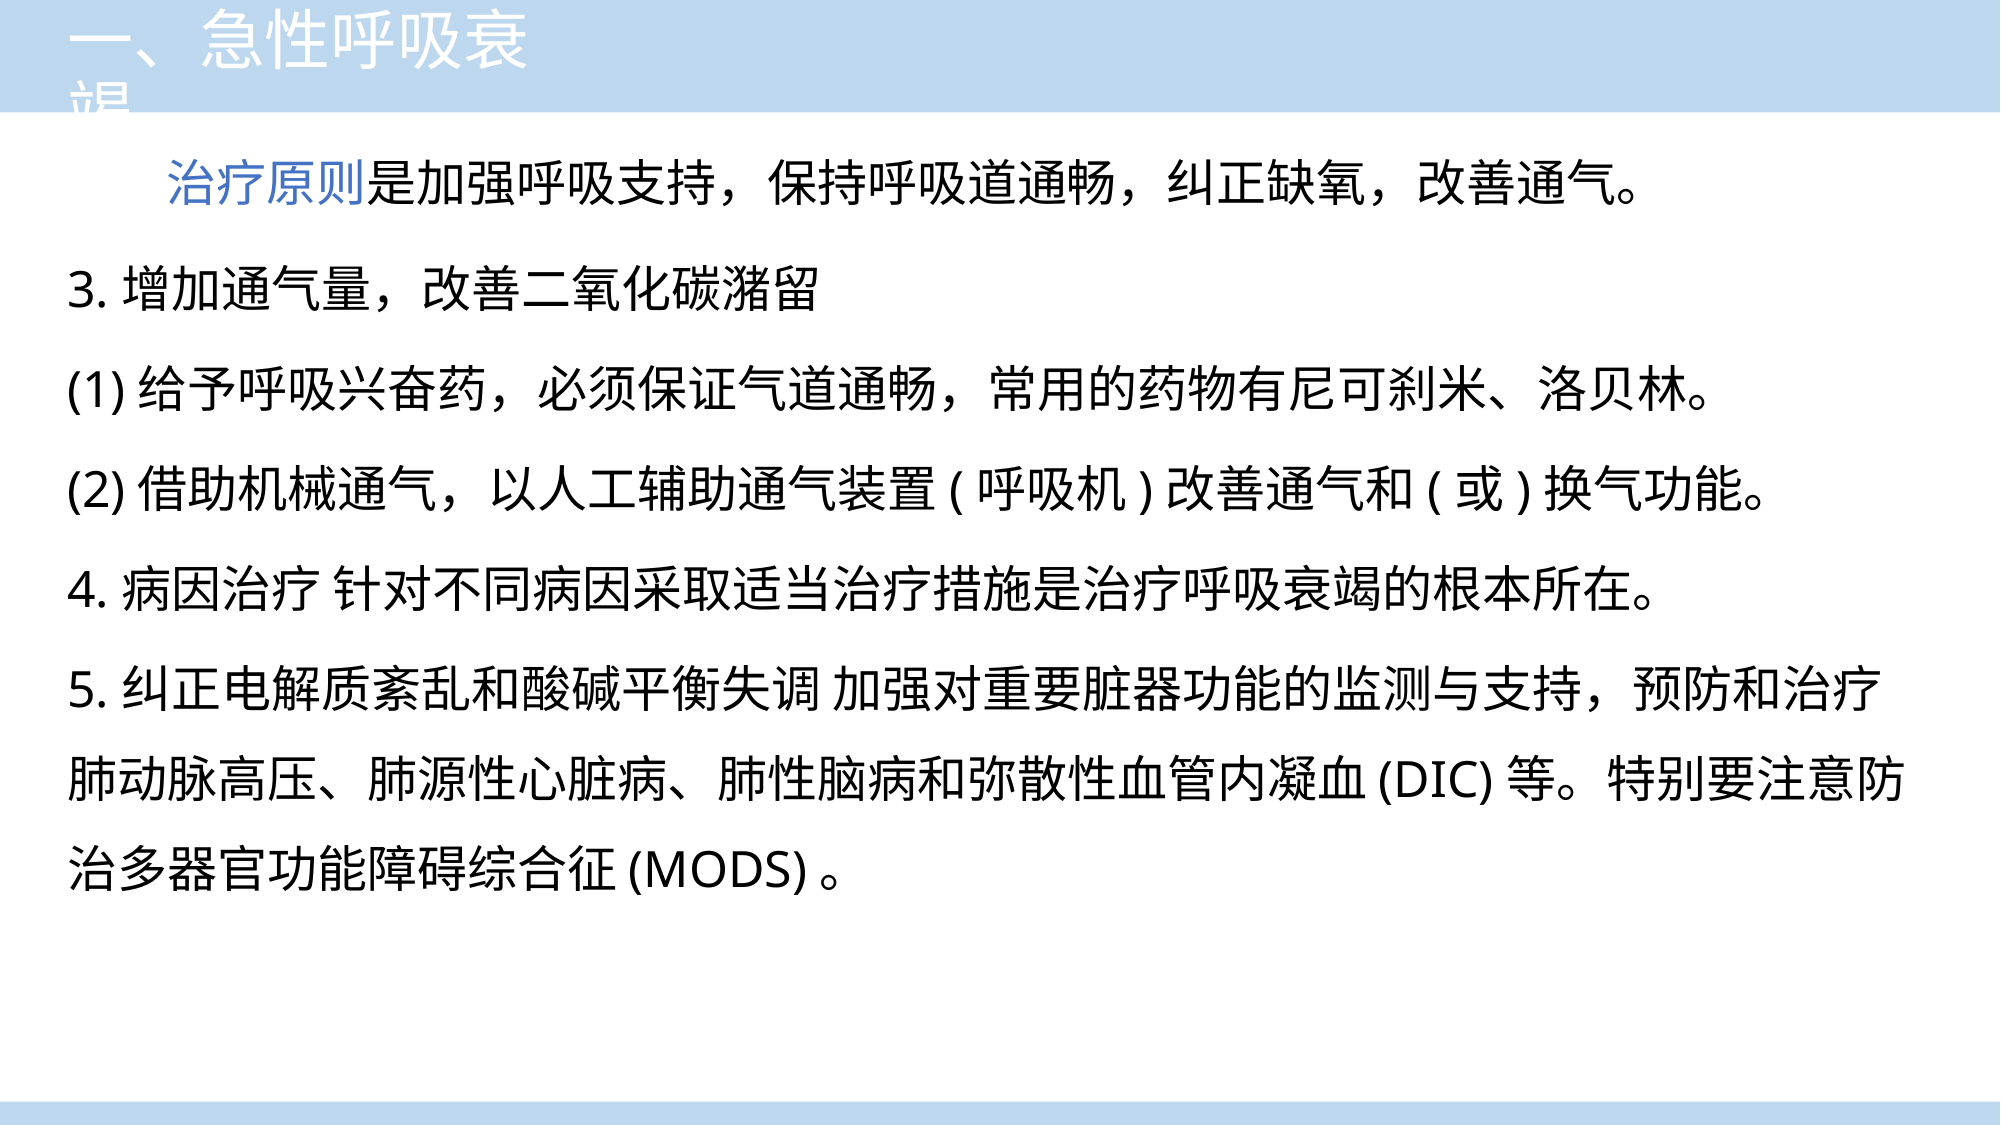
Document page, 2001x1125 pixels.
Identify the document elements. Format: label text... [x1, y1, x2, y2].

list 3.增加通气量，改善二氧化碳潴留 (1)给予呼吸兴奋药，必须保证气道通畅，常用的药物有尼可刹米、洛贝林。 (2)借助机械通气，以人工辅助通气装置(呼吸机)改善通气和(或)换气功能。 4.病因治疗 针对不同病因采取适当治疗措施是治疗呼吸衰竭的根本所在。 5.纠正电解质紊乱和酸碱平衡失调 加强对重要脏器功能的监测与支持，预防和治疗肺动脉高压、肺源性心脏病、肺性脑病和弥散性血管内凝血(DIC)等。特别要注意防治多器官功能障碍综合征(MODS)。 [52, 219, 1935, 1051]
text_box 治疗原则是加强呼吸支持，保持呼吸道通畅，纠正缺氧，改善通气。 [152, 144, 2000, 220]
title 一、急性呼吸衰竭 [52, 0, 604, 158]
